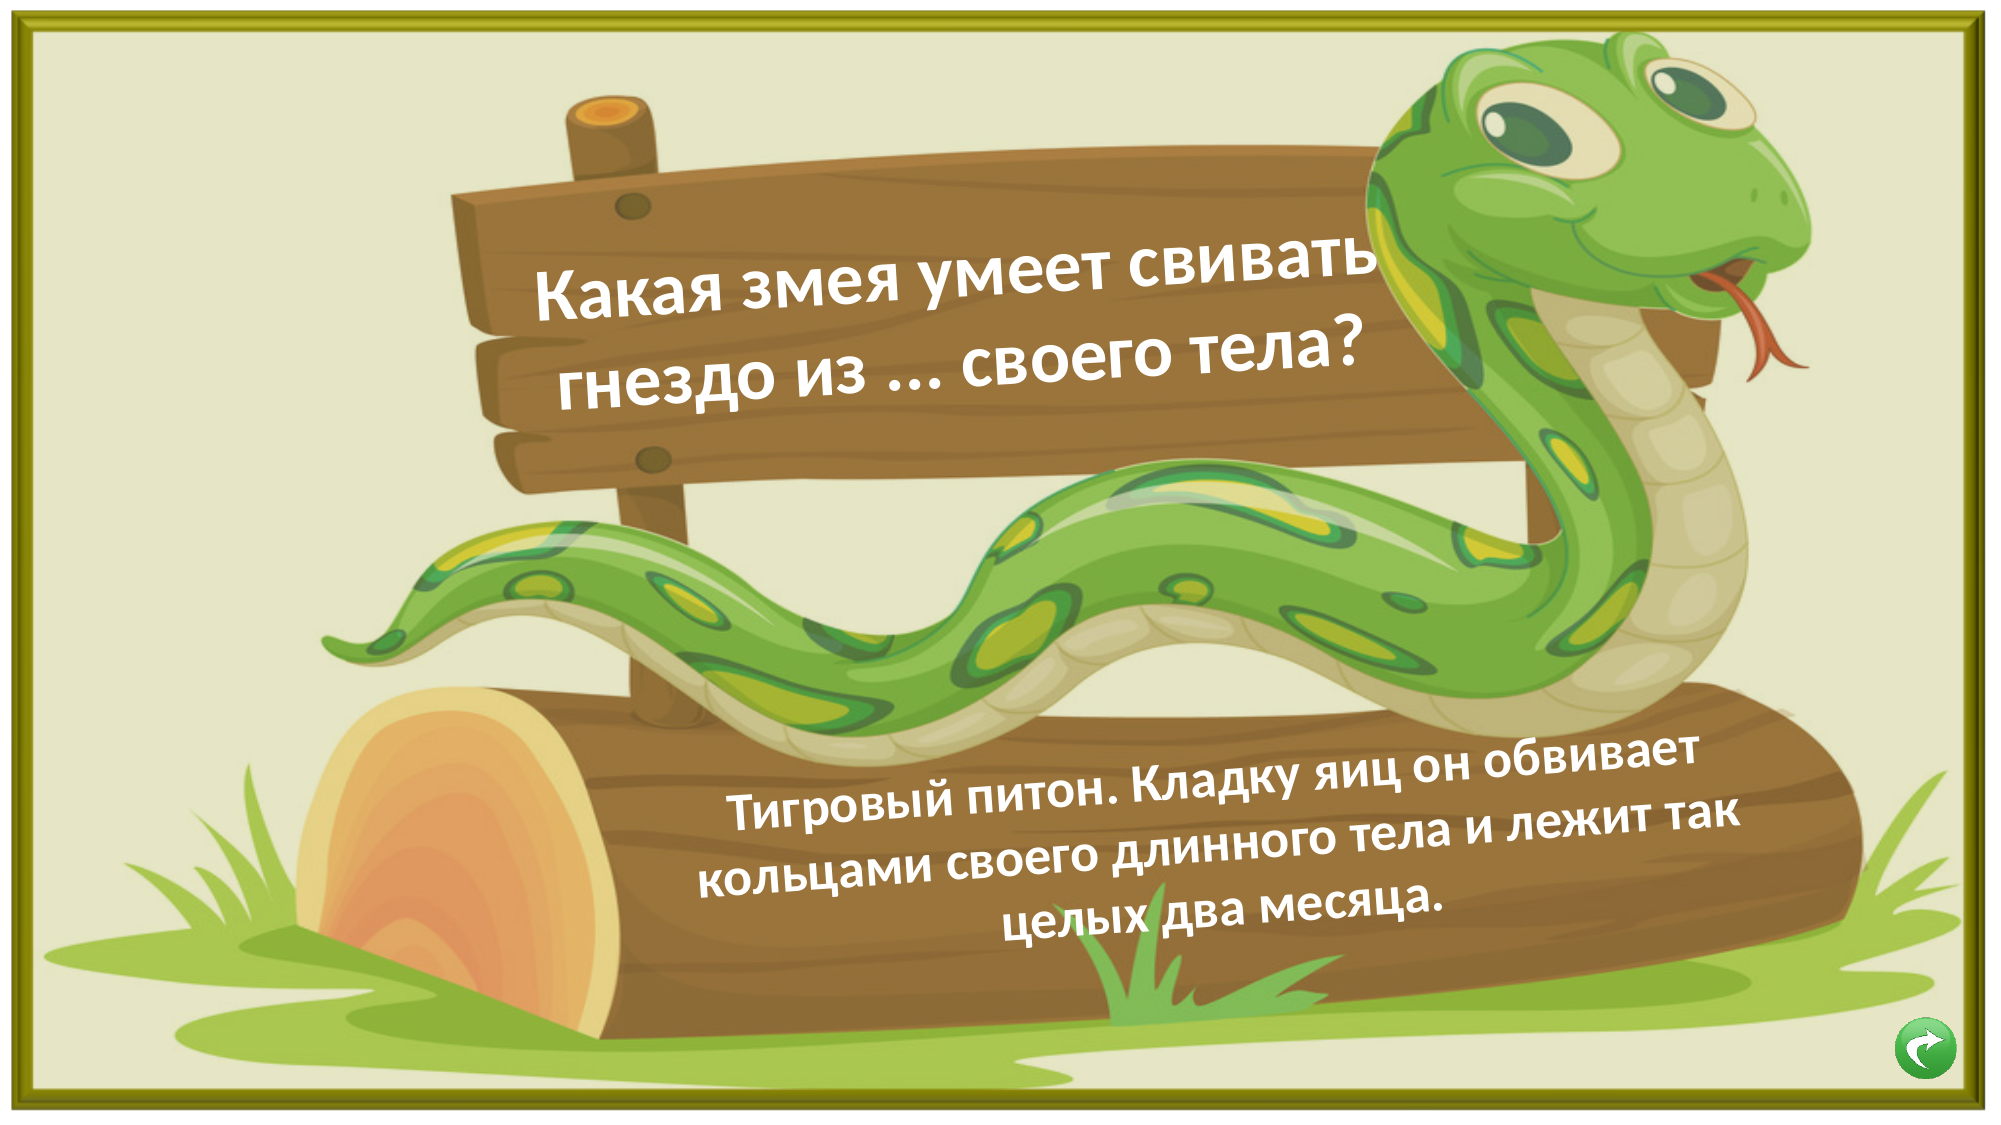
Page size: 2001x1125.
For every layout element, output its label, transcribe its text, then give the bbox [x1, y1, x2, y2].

picture [0, 0, 2001, 1125]
text_box Какая змея умеет свивать гнездо из ... своего тела? [507, 188, 1411, 436]
text_box Тигровый питон. Кладку яиц он обвивает кольцами своего длинного тела и лежит так целых два месяца. [607, 691, 1830, 988]
